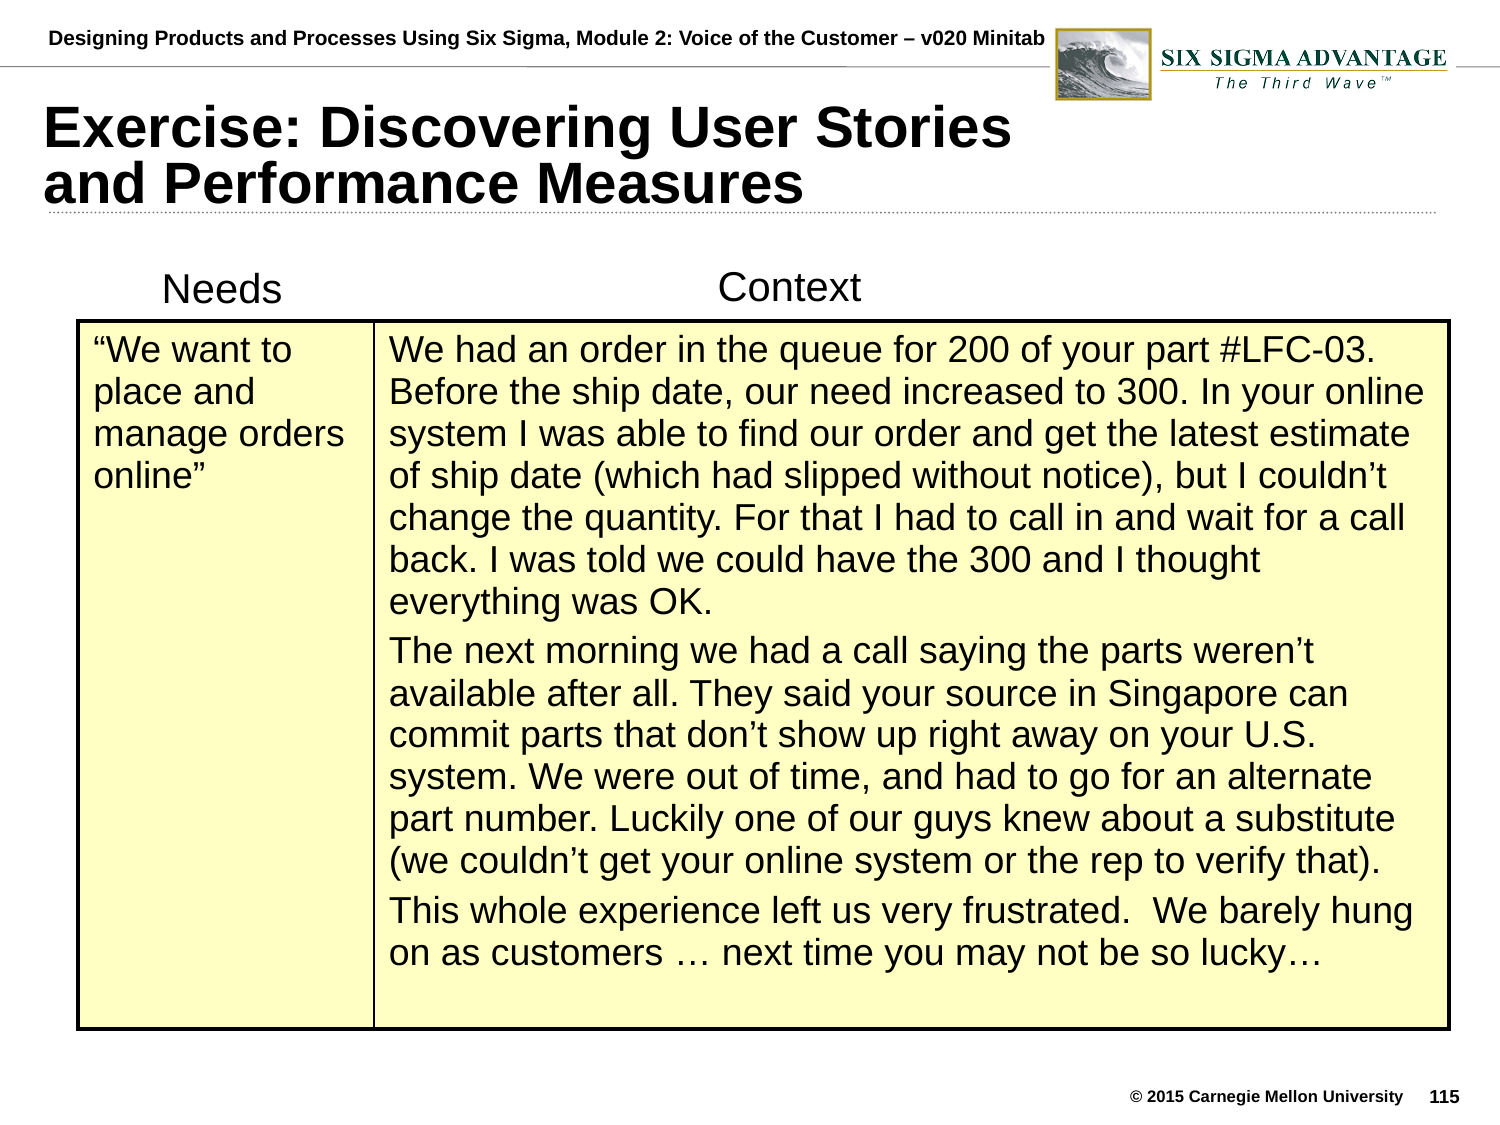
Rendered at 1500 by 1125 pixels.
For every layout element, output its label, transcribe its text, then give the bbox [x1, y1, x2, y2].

picture [1049, 24, 1456, 104]
table_header We had an order in the queue for 200 of your part #LFC-03. Before the ship date, our need increased to 300. In your online system I was able to find our order and get the latest estimate of ship date (which had slipped without notice), but I couldn’t change the quantity. For that I had to call in and wait for a call back. I was told we could have the 300 and I thought everything was OK. The next morning we had a call saying the parts weren’t available after all. They said your source in Singapore can commit parts that don’t show up right away on your U.S. system. We were out of time, and had to go for an alternate part number. Luckily one of our guys knew about a substitute (we couldn’t get your online system or the rep to verify that). This whole experience left us very frustrated. We barely hung on as customers … next time you may not be so lucky… [375, 323, 1447, 1027]
text_box Context [702, 252, 988, 318]
table_header “We want to place and manage orders online” [80, 323, 373, 1027]
text_box Needs [85, 254, 359, 320]
title Exercise: Discovering User Stories and Performance Measures [43, 102, 1440, 216]
